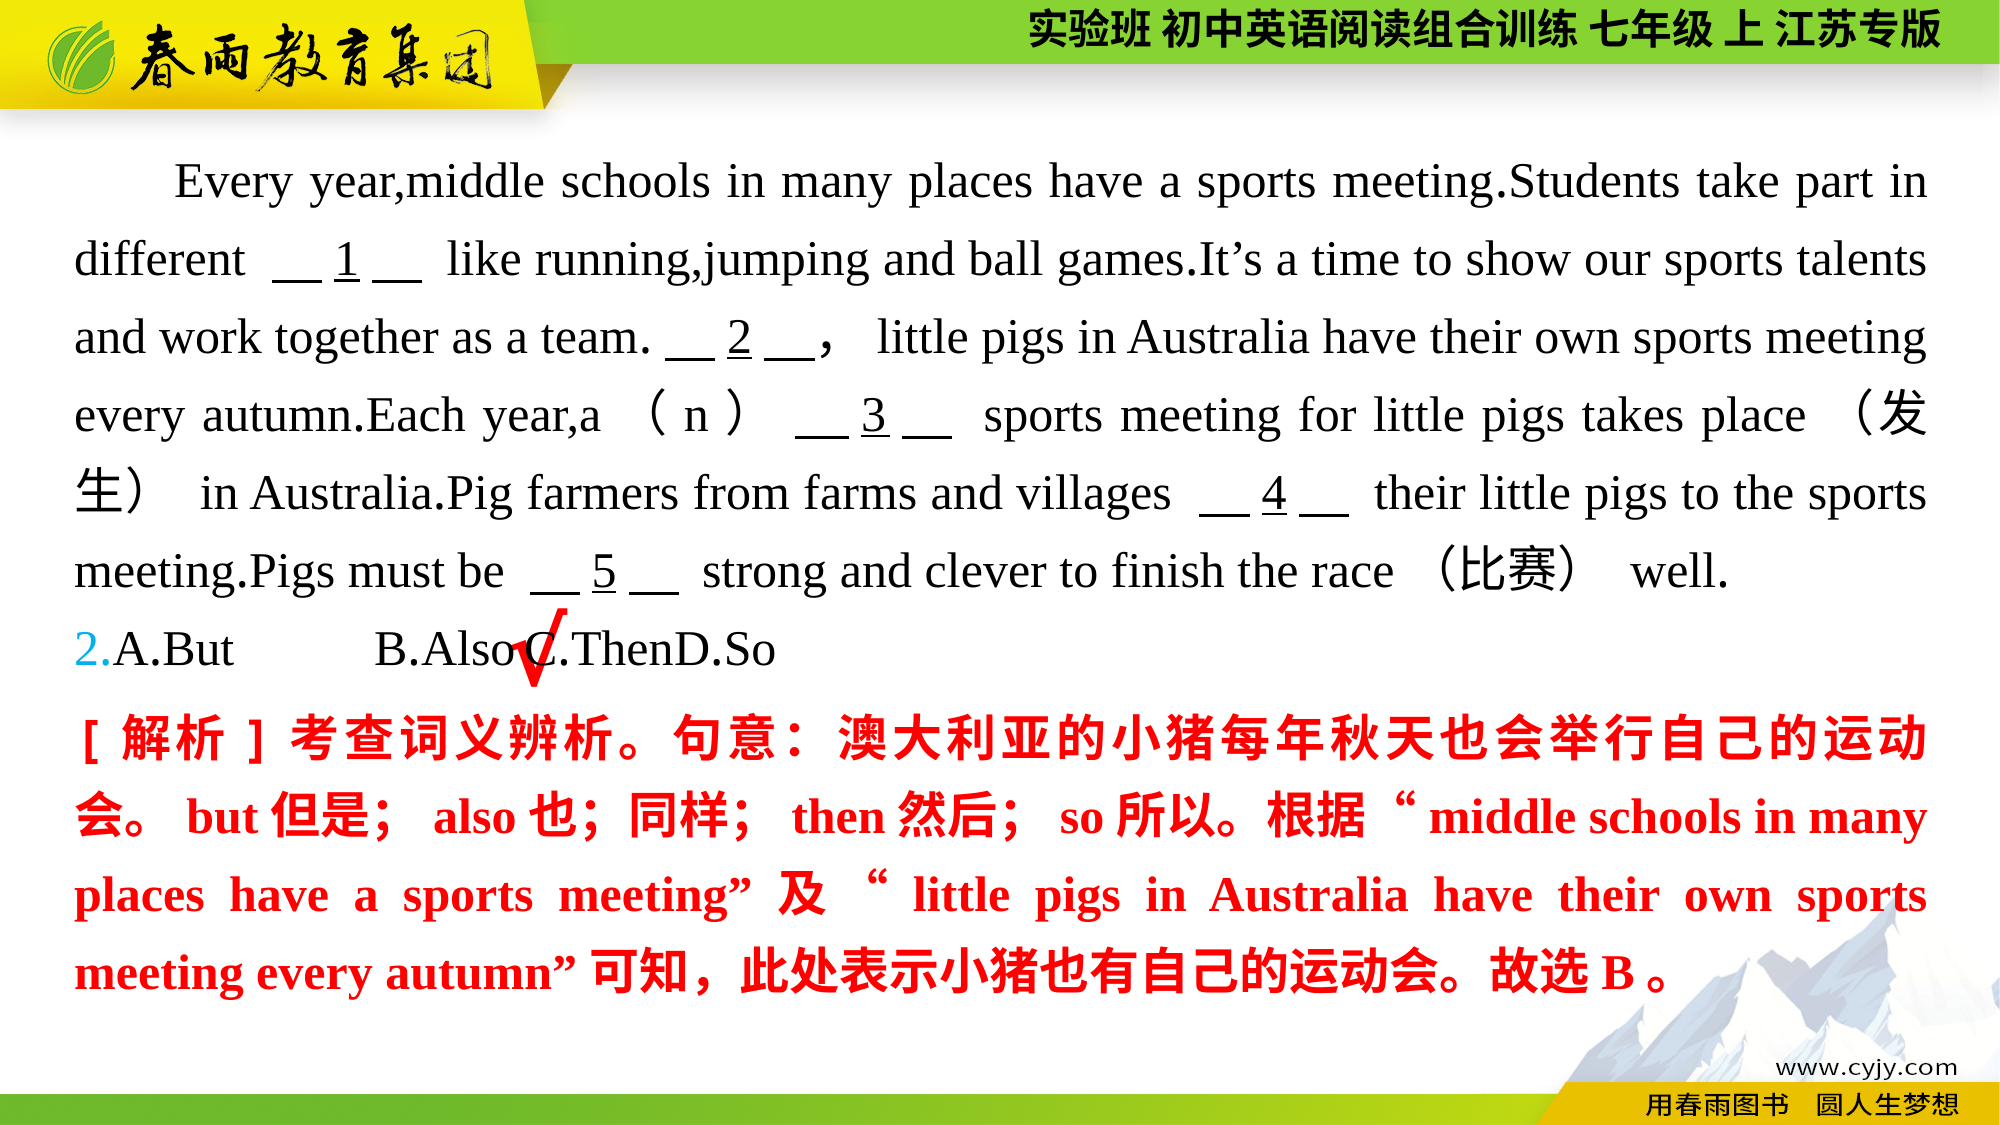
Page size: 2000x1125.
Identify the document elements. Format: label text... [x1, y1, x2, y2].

text_box [解析]考查词义辨析。句意：澳大利亚的小猪每年秋天也会举行自己的运动会。but但是；also也；同样；then然后；so所以。根据“middle schools in many places have a sports meeting”及“little pigs in Australia have their own sports meeting every autumn”可知，此处表示小猪也有自己的运动会。故选B。 [59, 680, 1944, 1008]
picture [0, 0, 2000, 1125]
list Every year,middle schools in many places have a sports meeting.Students take part in different 1 like running,jumping and ball games.It’s a time to show our sports talents and work together as a team. 2 ，little pigs in Australia have their own sports meeting every autumn.Each year,a（n） 3 sports meeting for little pigs takes place（发生） in Australia.Pig farmers from farms and villages 4 their little pigs to the sports meeting.Pigs must be 5 strong and clever to finish the race（比赛） well. 2.A.But B.Also C.Then D.So [59, 122, 1944, 680]
